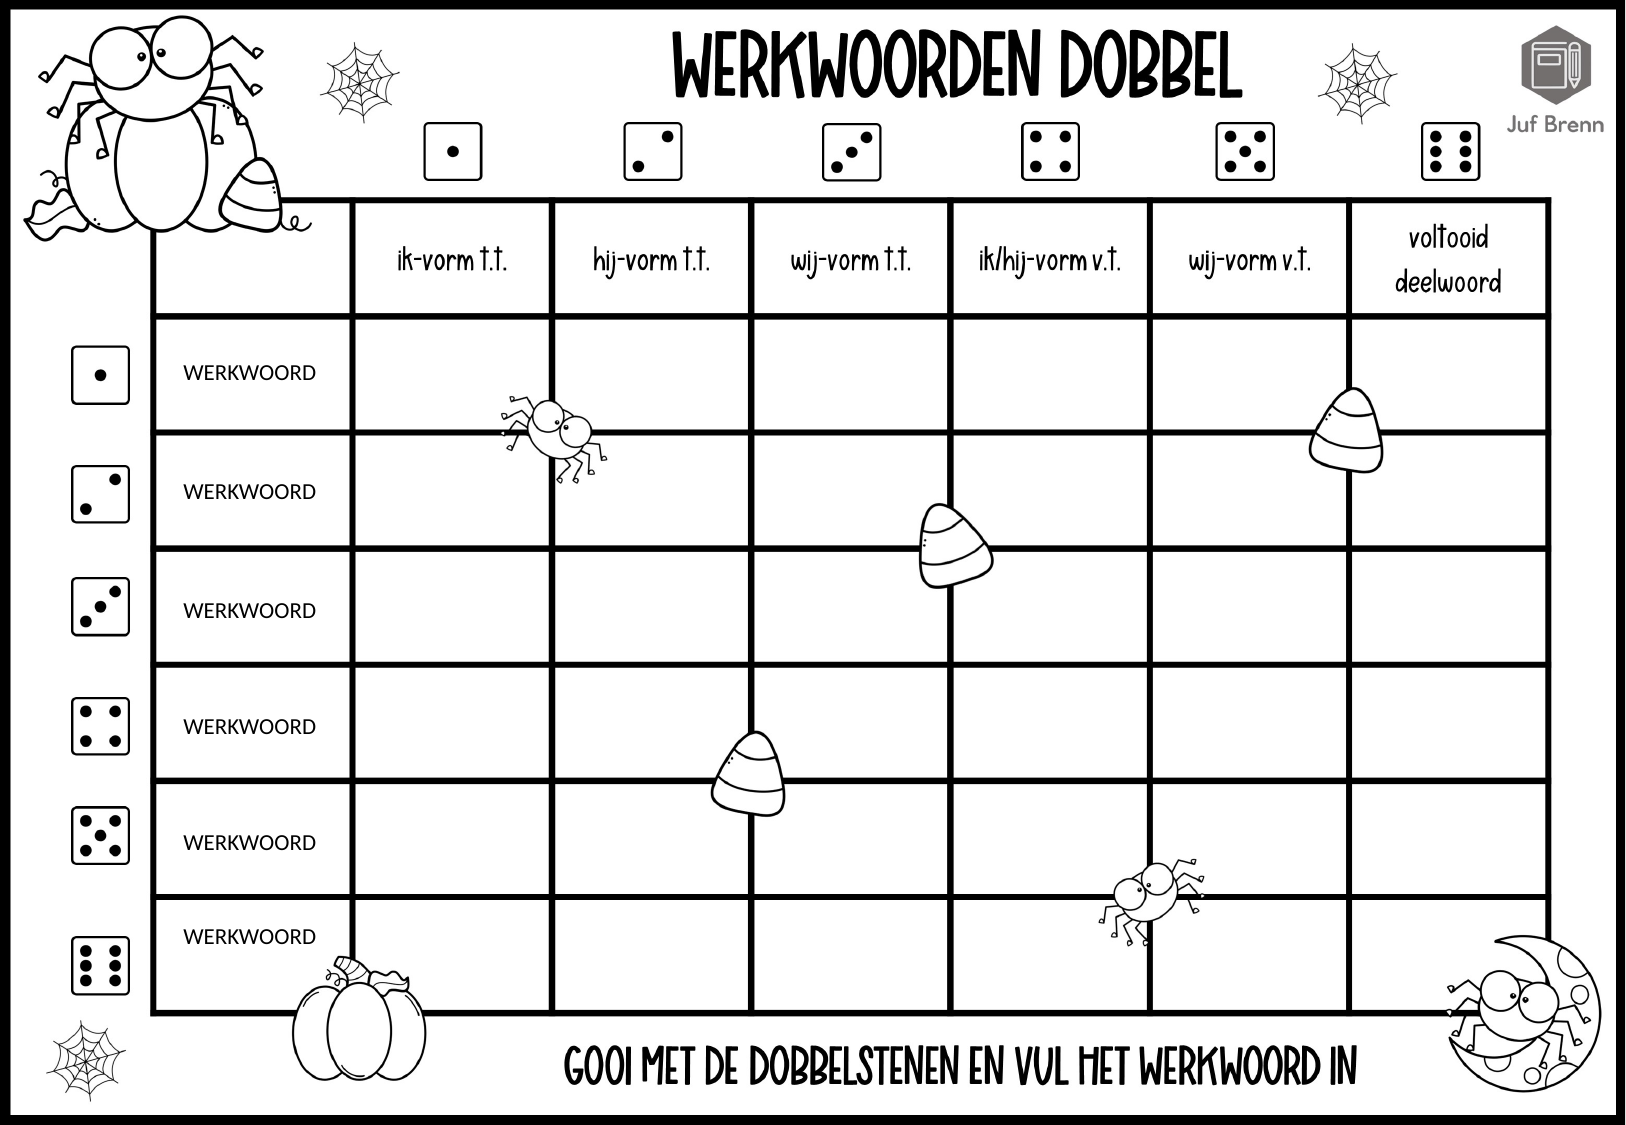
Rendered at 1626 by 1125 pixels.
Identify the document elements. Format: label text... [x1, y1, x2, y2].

text_box WERKWOORD [166, 588, 334, 631]
text_box WERKWOORD [166, 819, 334, 863]
text_box WERKWOORD [166, 469, 334, 512]
picture [0, 0, 1626, 1125]
text_box WERKWOORD [166, 914, 334, 957]
text_box WERKWOORD [166, 704, 334, 747]
text_box WERKWOORD [166, 350, 334, 393]
